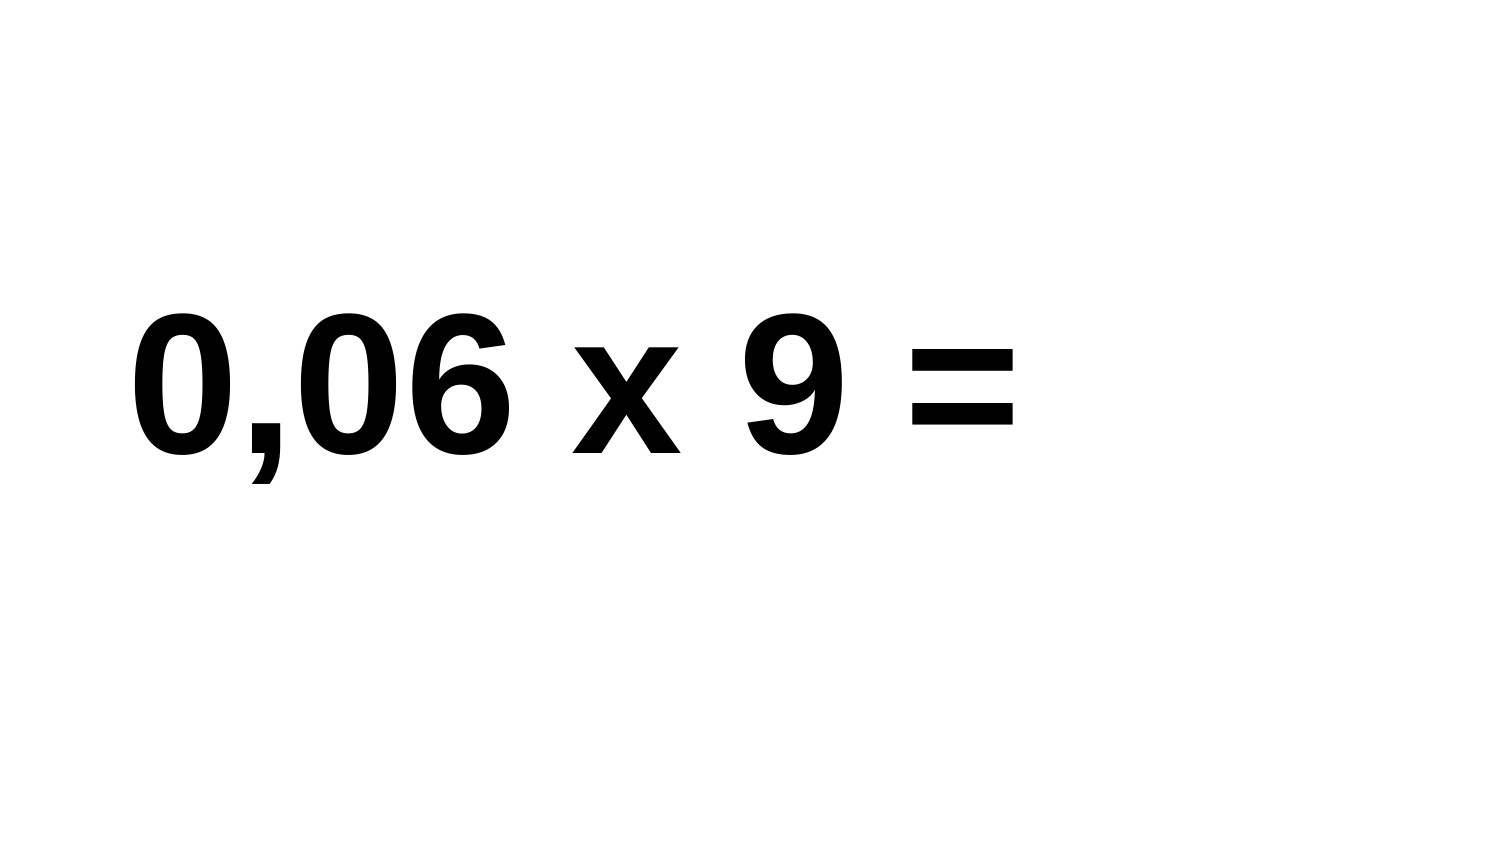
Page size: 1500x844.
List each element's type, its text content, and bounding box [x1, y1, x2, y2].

text_box 0,06 x 9 = [112, 318, 1388, 509]
